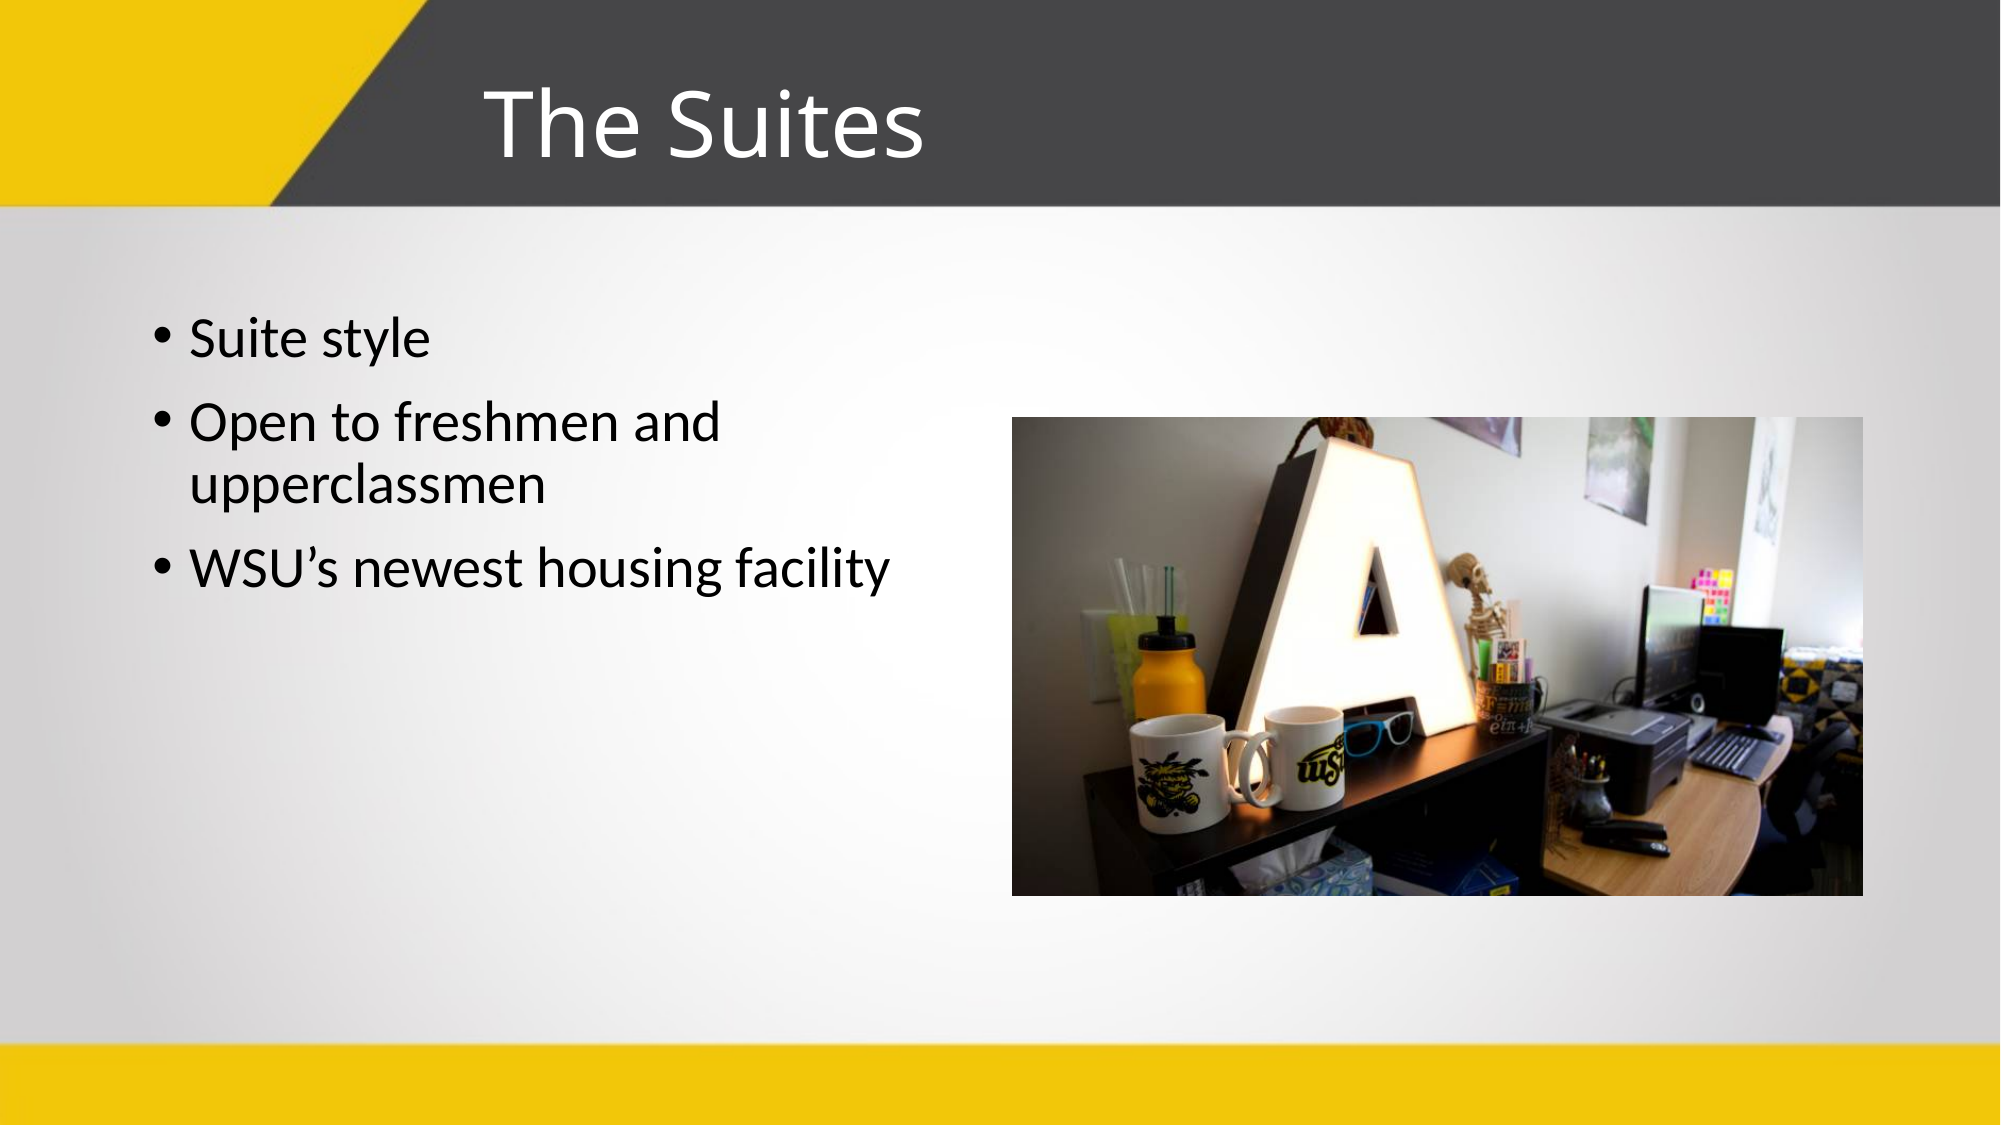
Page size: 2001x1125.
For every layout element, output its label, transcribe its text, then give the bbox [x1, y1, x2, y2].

title The Suites [468, 49, 1864, 207]
list Suite style Open to freshmen and upperclassmen WSU’s newest housing facility [137, 299, 988, 1014]
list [1012, 417, 1863, 896]
